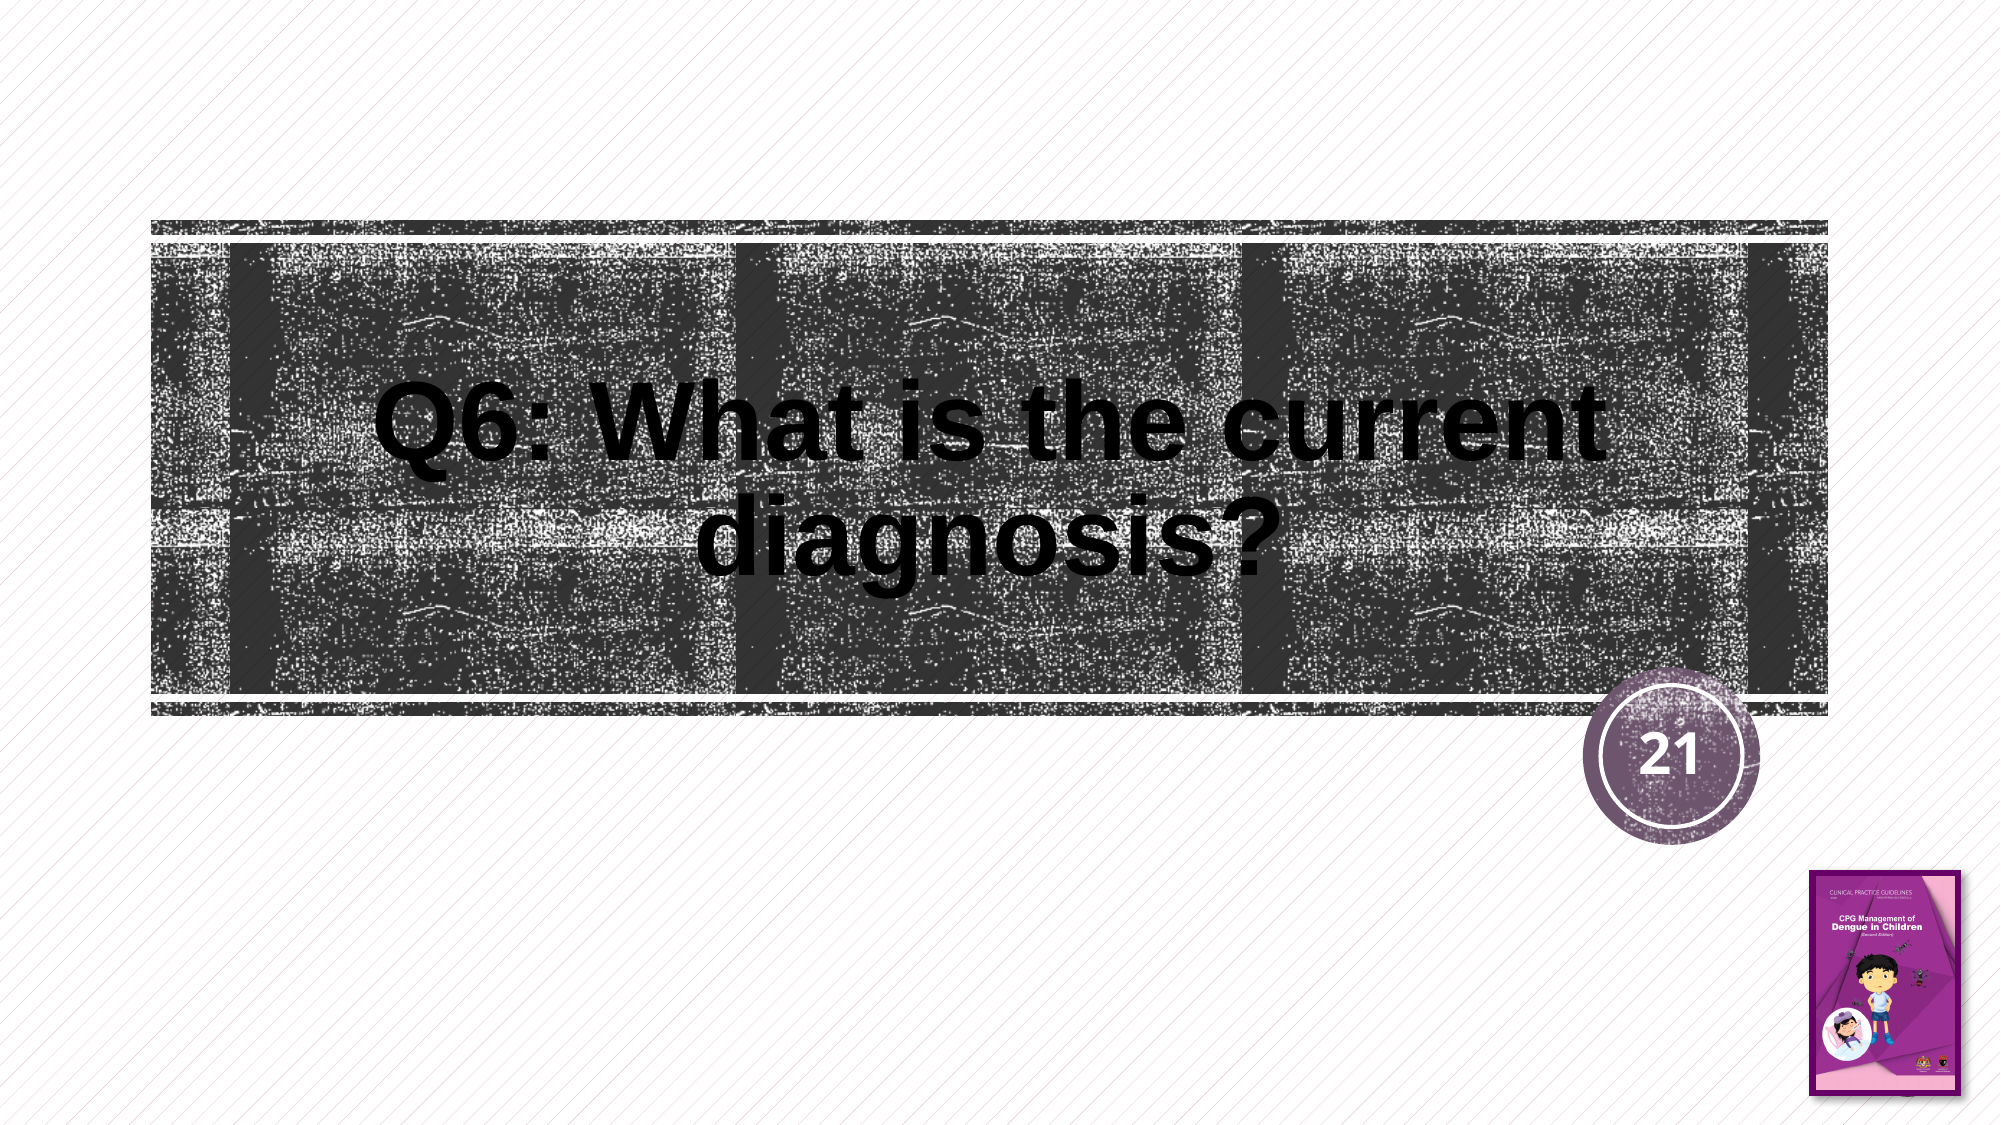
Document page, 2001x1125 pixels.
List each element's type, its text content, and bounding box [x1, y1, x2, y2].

picture [1816, 876, 1955, 1090]
slide_number 21 [1573, 703, 1770, 809]
title Q6: What is the current diagnosis? [172, 234, 1808, 733]
